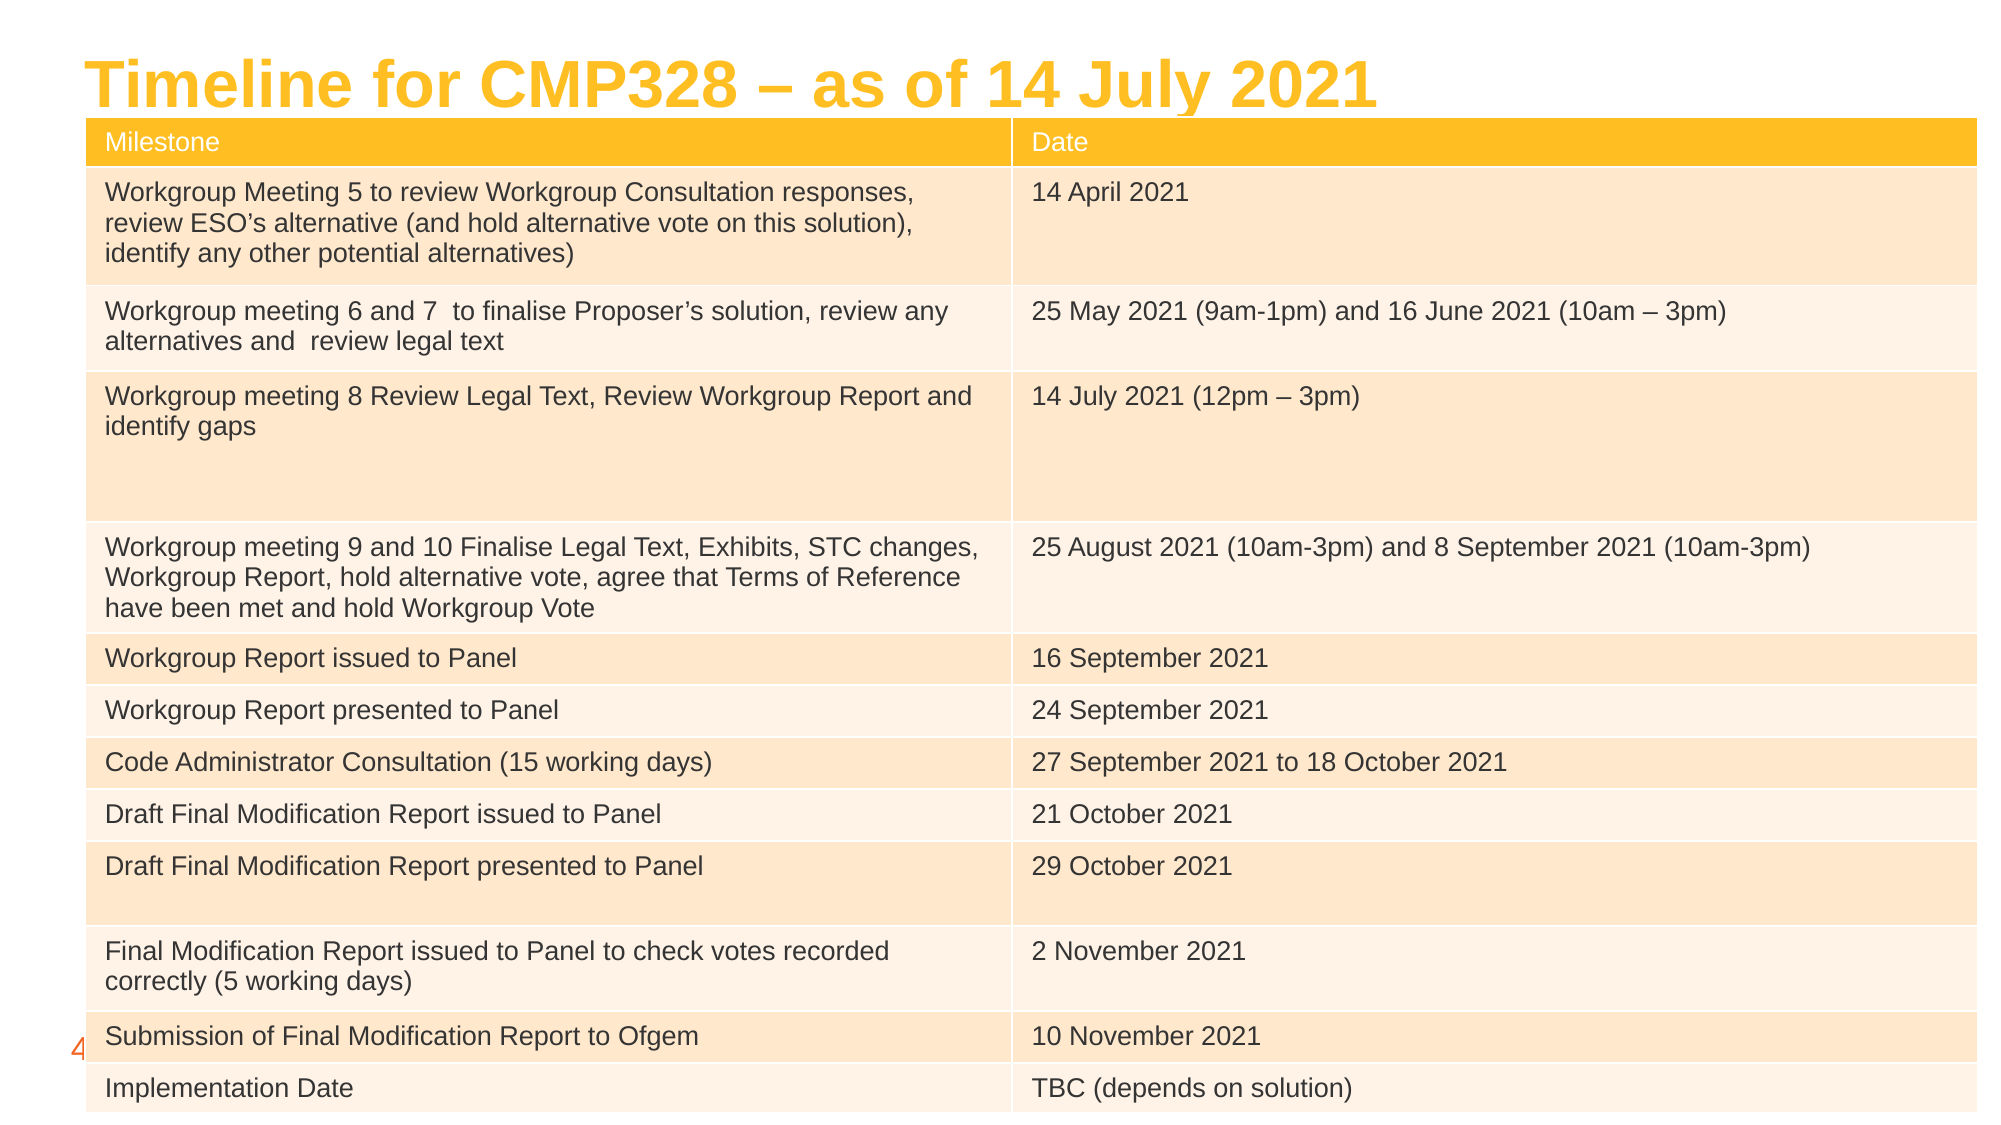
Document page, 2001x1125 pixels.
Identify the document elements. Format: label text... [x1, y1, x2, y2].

table_cell Implementation Date [86, 1064, 1011, 1112]
table_cell Workgroup Meeting 5 to review Workgroup Consultation responses, review ESO’s alternative (and hold alternative vote on this solution), identify any other potential alternatives) [86, 168, 1011, 285]
table_cell Workgroup Report presented to Panel [86, 686, 1011, 736]
table_cell 25 May 2021 (9am-1pm) and 16 June 2021 (10am – 3pm) [1013, 286, 1977, 370]
table_cell 10 November 2021 [1013, 1012, 1977, 1062]
table_cell 27 September 2021 to 18 October 2021 [1013, 738, 1977, 788]
table_cell Draft Final Modification Report presented to Panel [86, 842, 1011, 925]
table_cell Draft Final Modification Report issued to Panel [86, 790, 1011, 840]
table_cell 24 September 2021 [1013, 686, 1977, 736]
table_cell TBC (depends on solution) [1013, 1064, 1977, 1112]
table_cell Workgroup meeting 9 and 10 Finalise Legal Text, Exhibits, STC changes, Workgroup Report, hold alternative vote, agree that Terms of Reference have been met and hold Workgroup Vote [86, 523, 1011, 632]
table_cell Workgroup Report issued to Panel [86, 634, 1011, 684]
table_cell Workgroup meeting 8 Review Legal Text, Review Workgroup Report and identify gaps [86, 372, 1011, 521]
table_cell Workgroup meeting 6 and 7 to finalise Proposer’s solution, review any alternatives and review legal text [86, 286, 1011, 370]
table_cell 25 August 2021 (10am-3pm) and 8 September 2021 (10am-3pm) [1013, 523, 1977, 632]
table_cell 16 September 2021 [1013, 634, 1977, 684]
table_header Milestone [86, 118, 1011, 166]
table_cell 14 April 2021 [1013, 168, 1977, 285]
table_cell 2 November 2021 [1013, 927, 1977, 1010]
table_cell Submission of Final Modification Report to Ofgem [86, 1012, 1011, 1062]
table_header Date [1013, 118, 1977, 166]
table_cell Final Modification Report issued to Panel to check votes recorded correctly (5 working days) [86, 927, 1011, 1010]
table_cell Code Administrator Consultation (15 working days) [86, 738, 1011, 788]
table_cell 21 October 2021 [1013, 790, 1977, 840]
title Timeline for CMP328 – as of 14 July 2021 [84, 55, 1944, 116]
table_cell 14 July 2021 (12pm – 3pm) [1013, 372, 1977, 521]
table_cell 29 October 2021 [1013, 842, 1977, 925]
